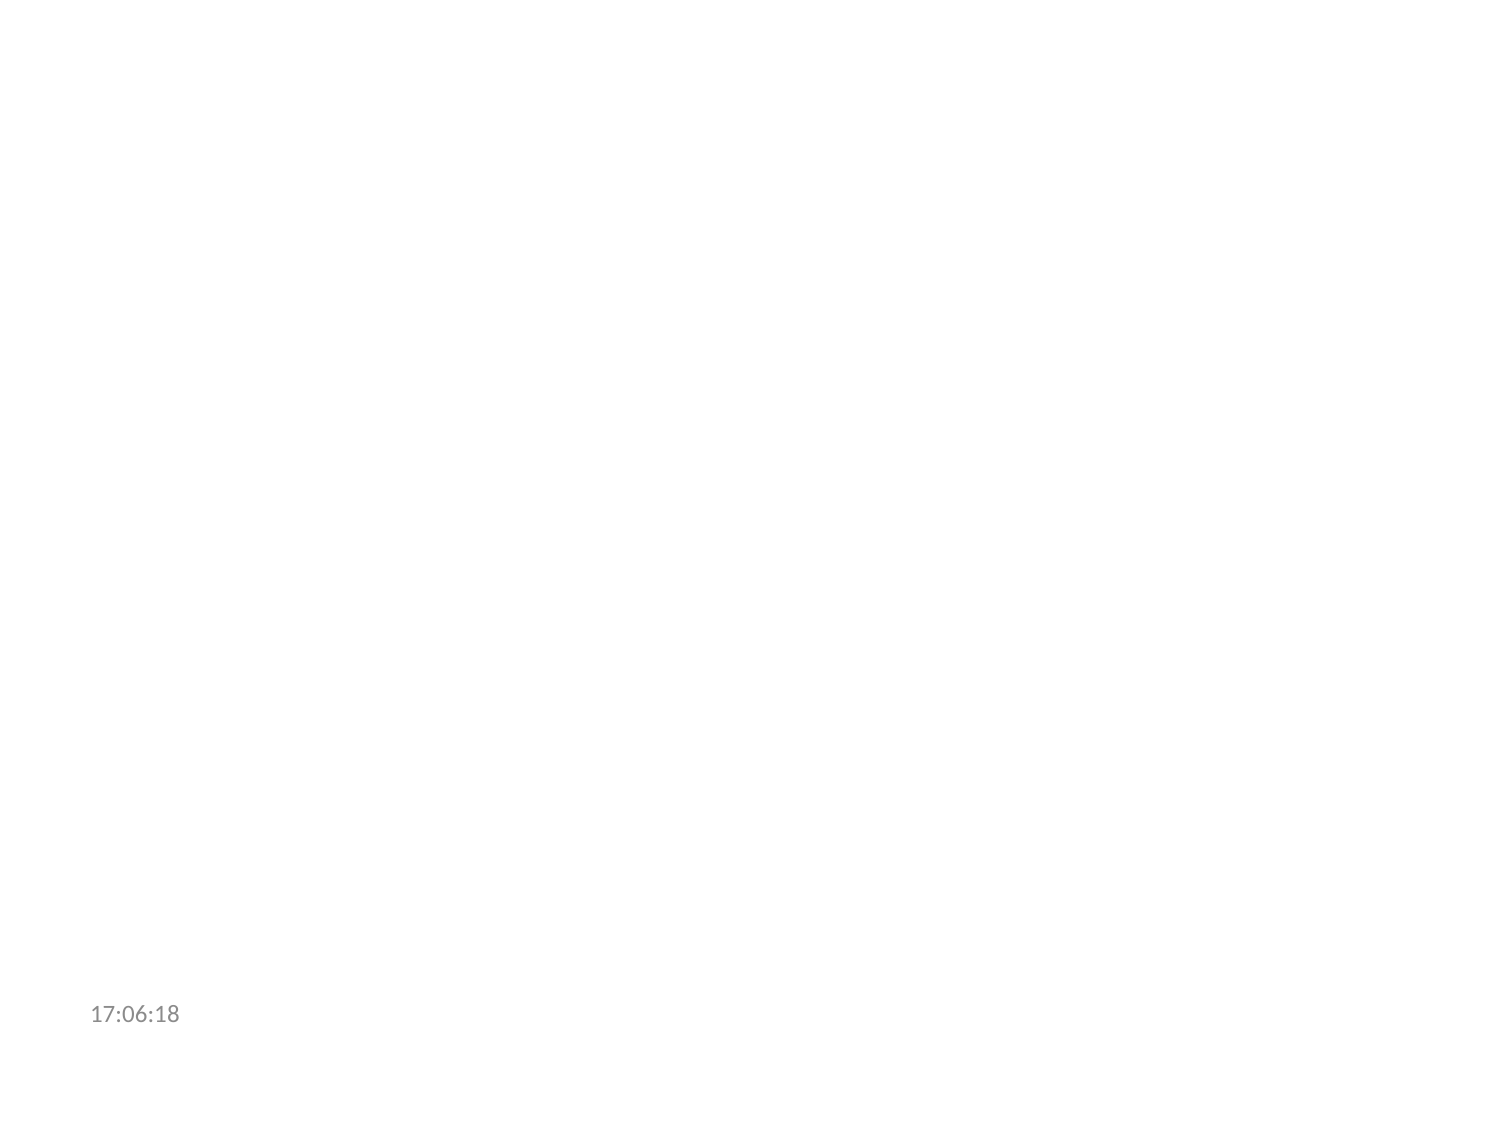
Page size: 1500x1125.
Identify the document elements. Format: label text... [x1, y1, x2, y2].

text_box 15:35:09 [75, 982, 425, 1043]
